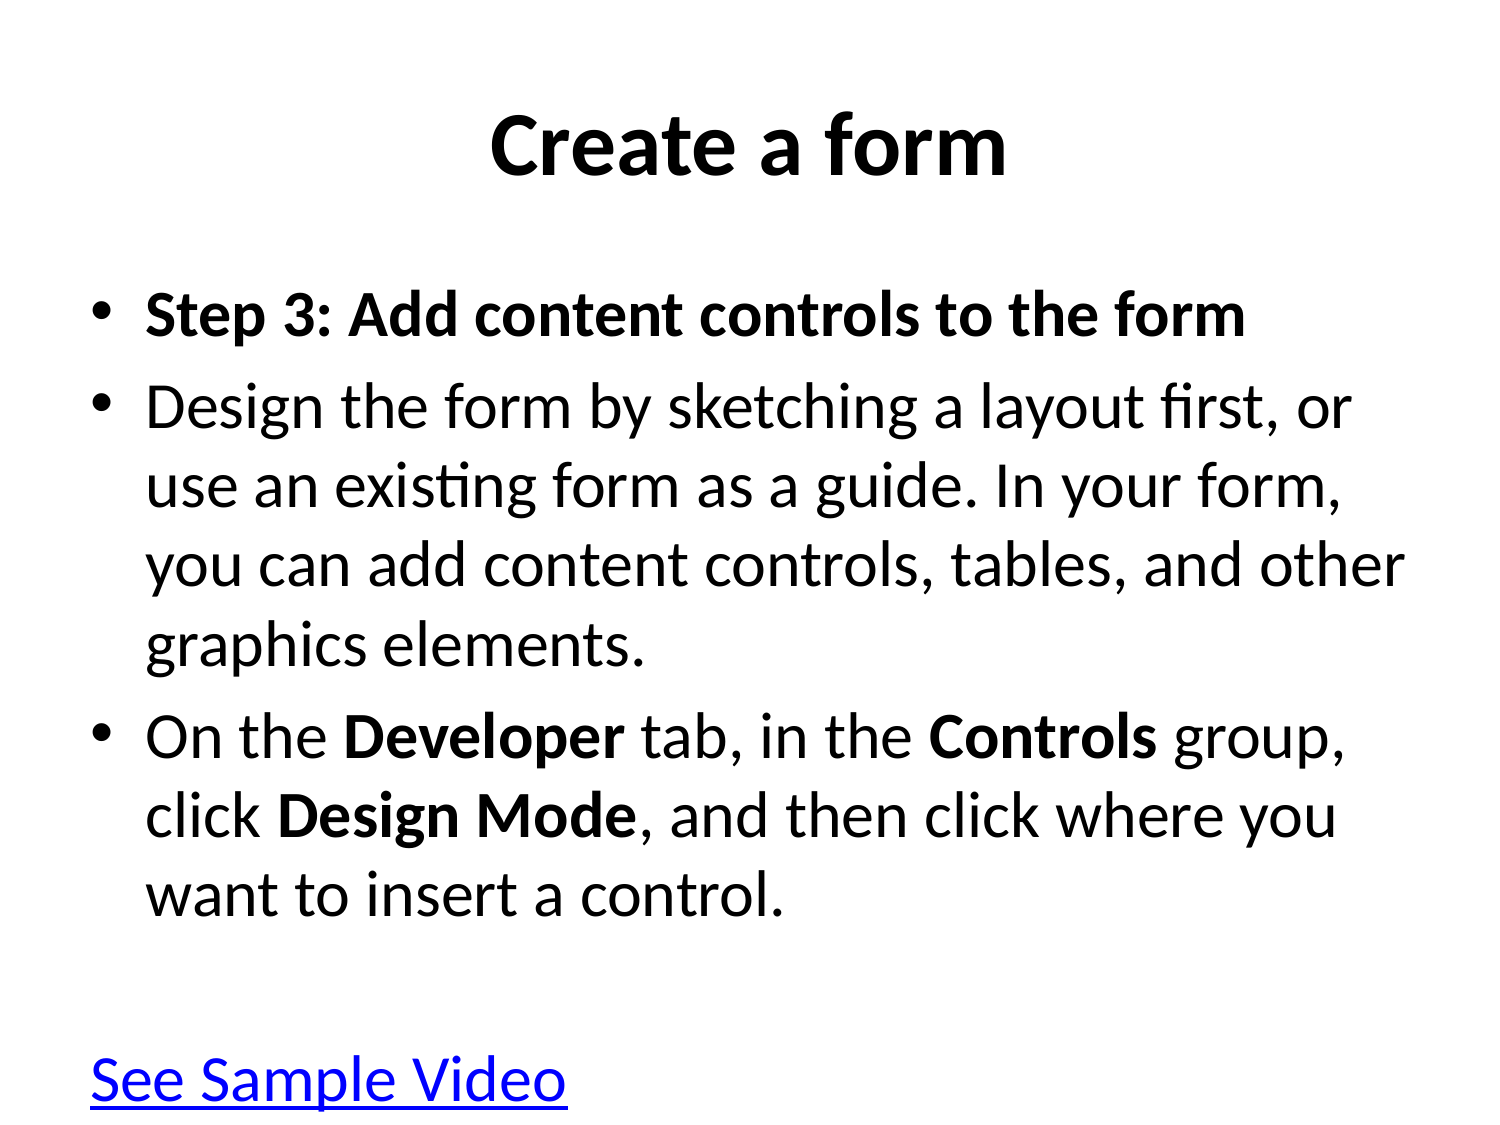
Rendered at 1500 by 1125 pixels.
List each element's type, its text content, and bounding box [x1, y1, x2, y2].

list Step 3: Add content controls to the form Design the form by sketching a layout first, or use an existing form as a guide. In your form, you can add content controls, tables, and other graphics elements. On the Developer tab, in the Controls group, click Design Mode, and then click where you want to insert a control. See Sample Video [75, 262, 1425, 1125]
title Create a form [75, 45, 1425, 233]
